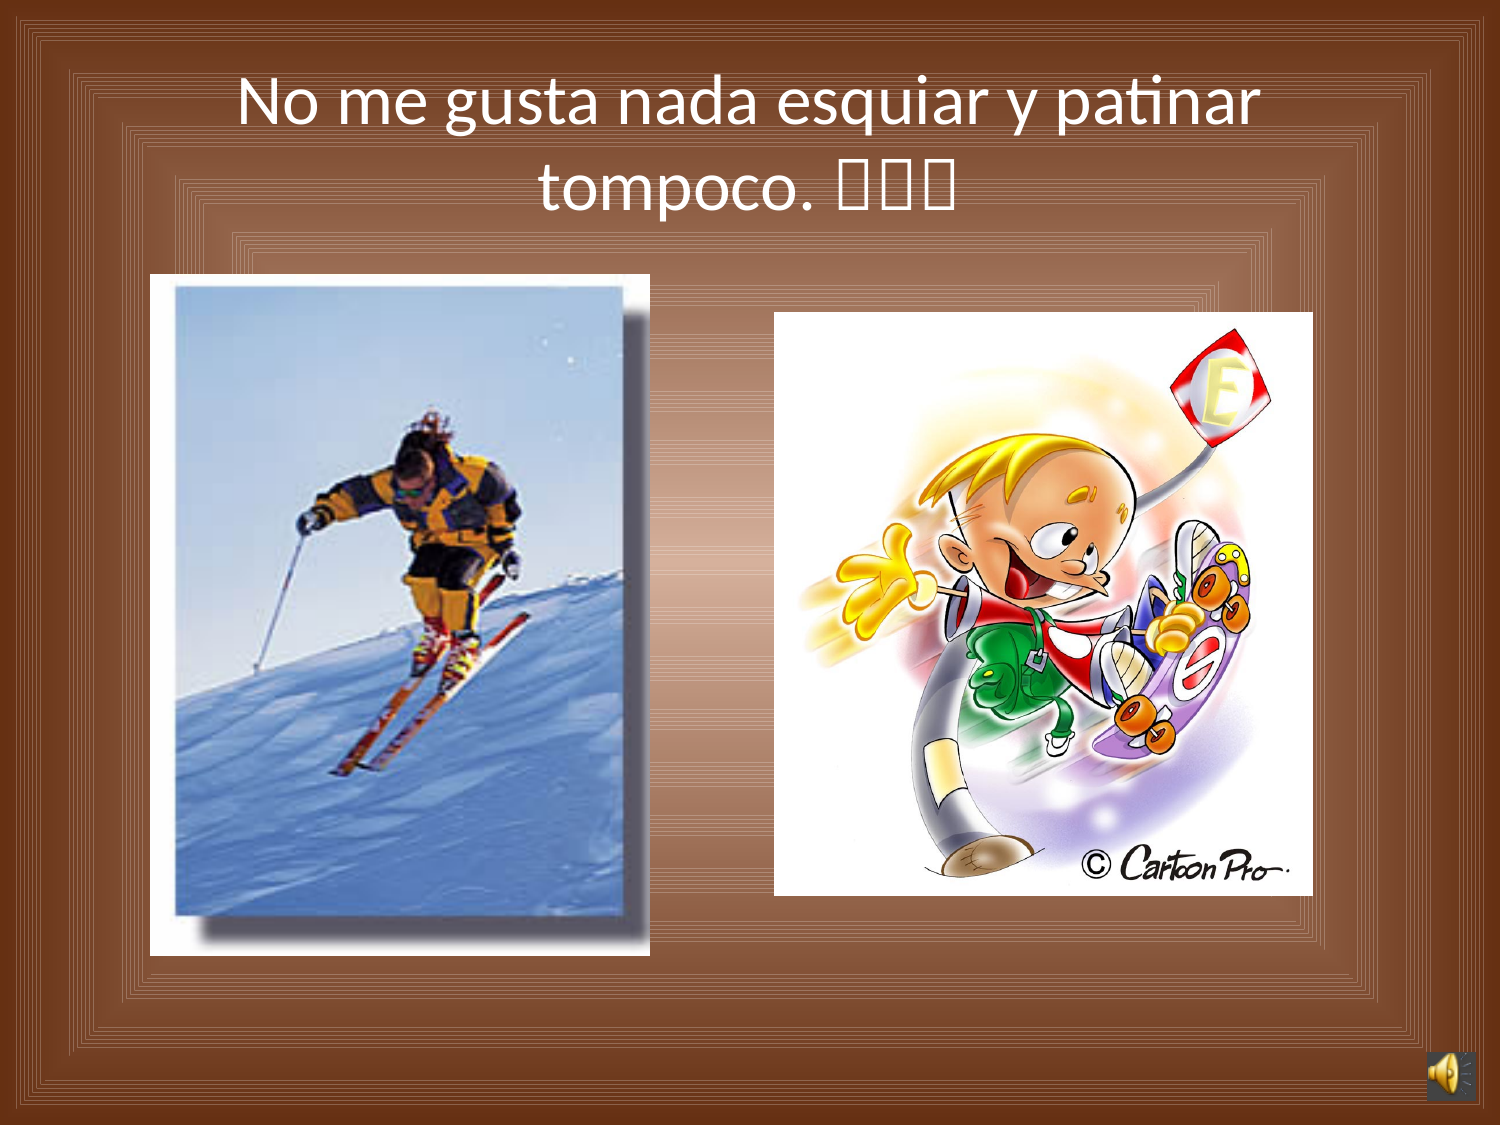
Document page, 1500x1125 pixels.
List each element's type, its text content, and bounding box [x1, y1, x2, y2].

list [149, 274, 651, 956]
title No me gusta nada esquiar y patinar tompoco.  [75, 45, 1425, 233]
picture [1426, 1051, 1477, 1102]
picture [774, 312, 1313, 896]
